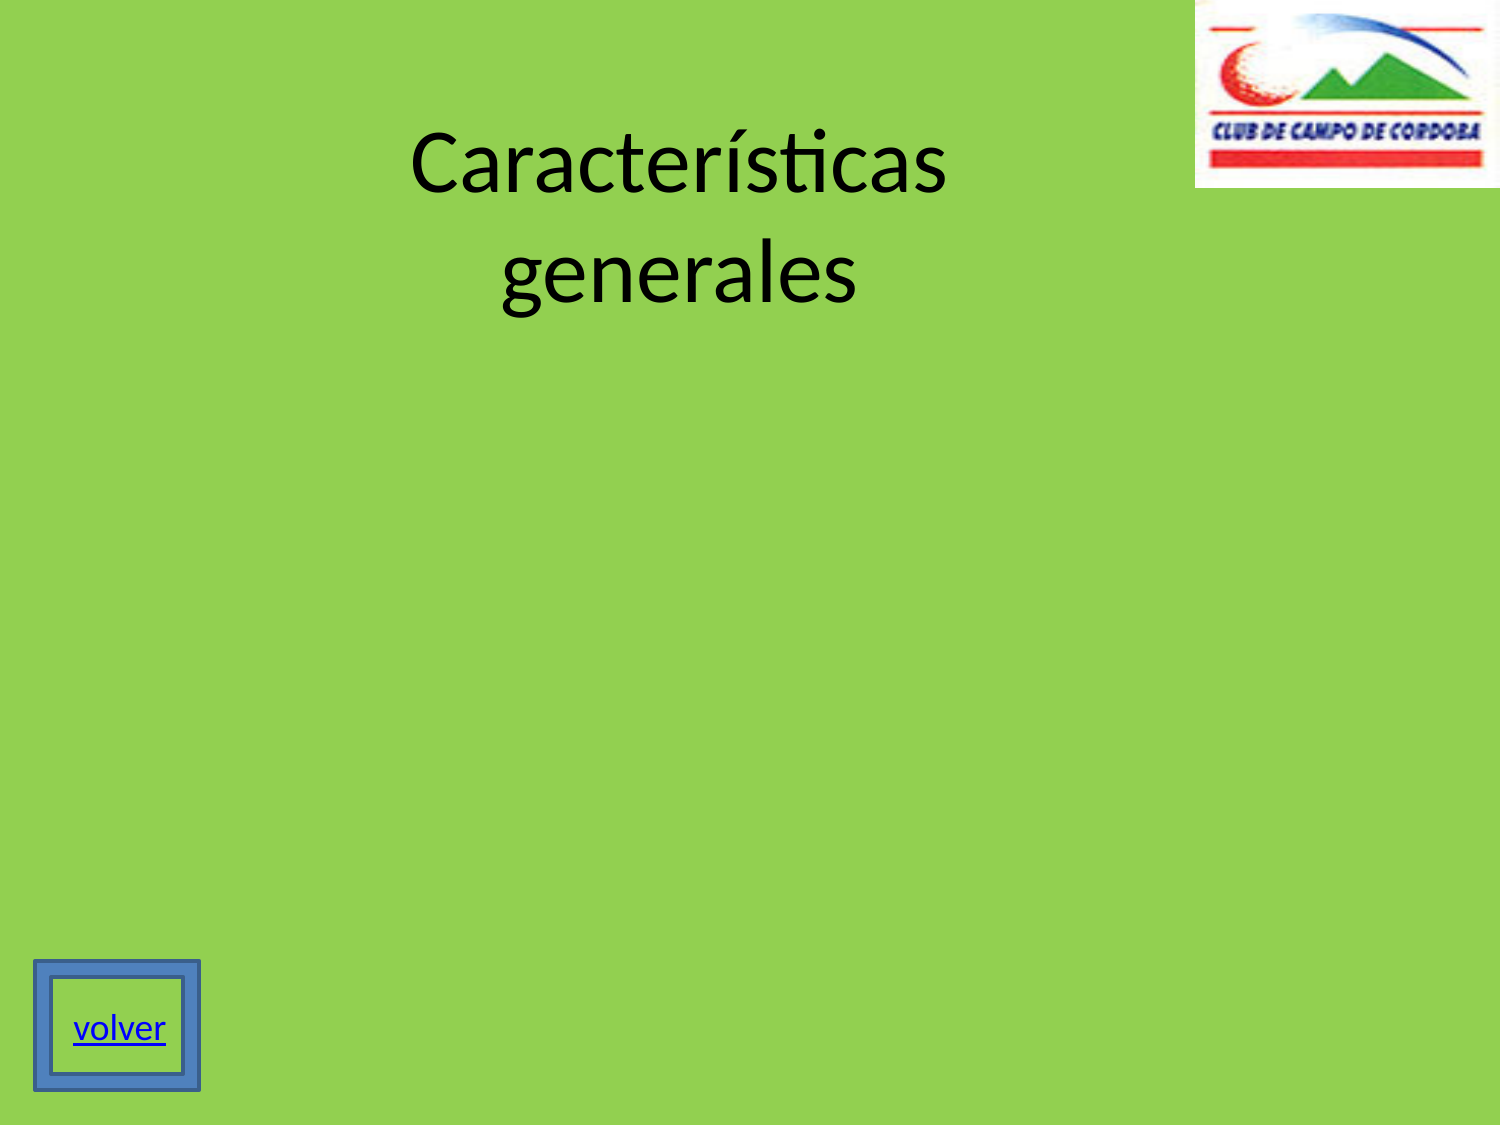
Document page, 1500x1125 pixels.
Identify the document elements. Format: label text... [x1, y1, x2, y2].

text_box volver [58, 996, 188, 1056]
picture [1195, 0, 1500, 188]
text_box [33, 959, 201, 1092]
text_box Características generales [292, 93, 1067, 329]
